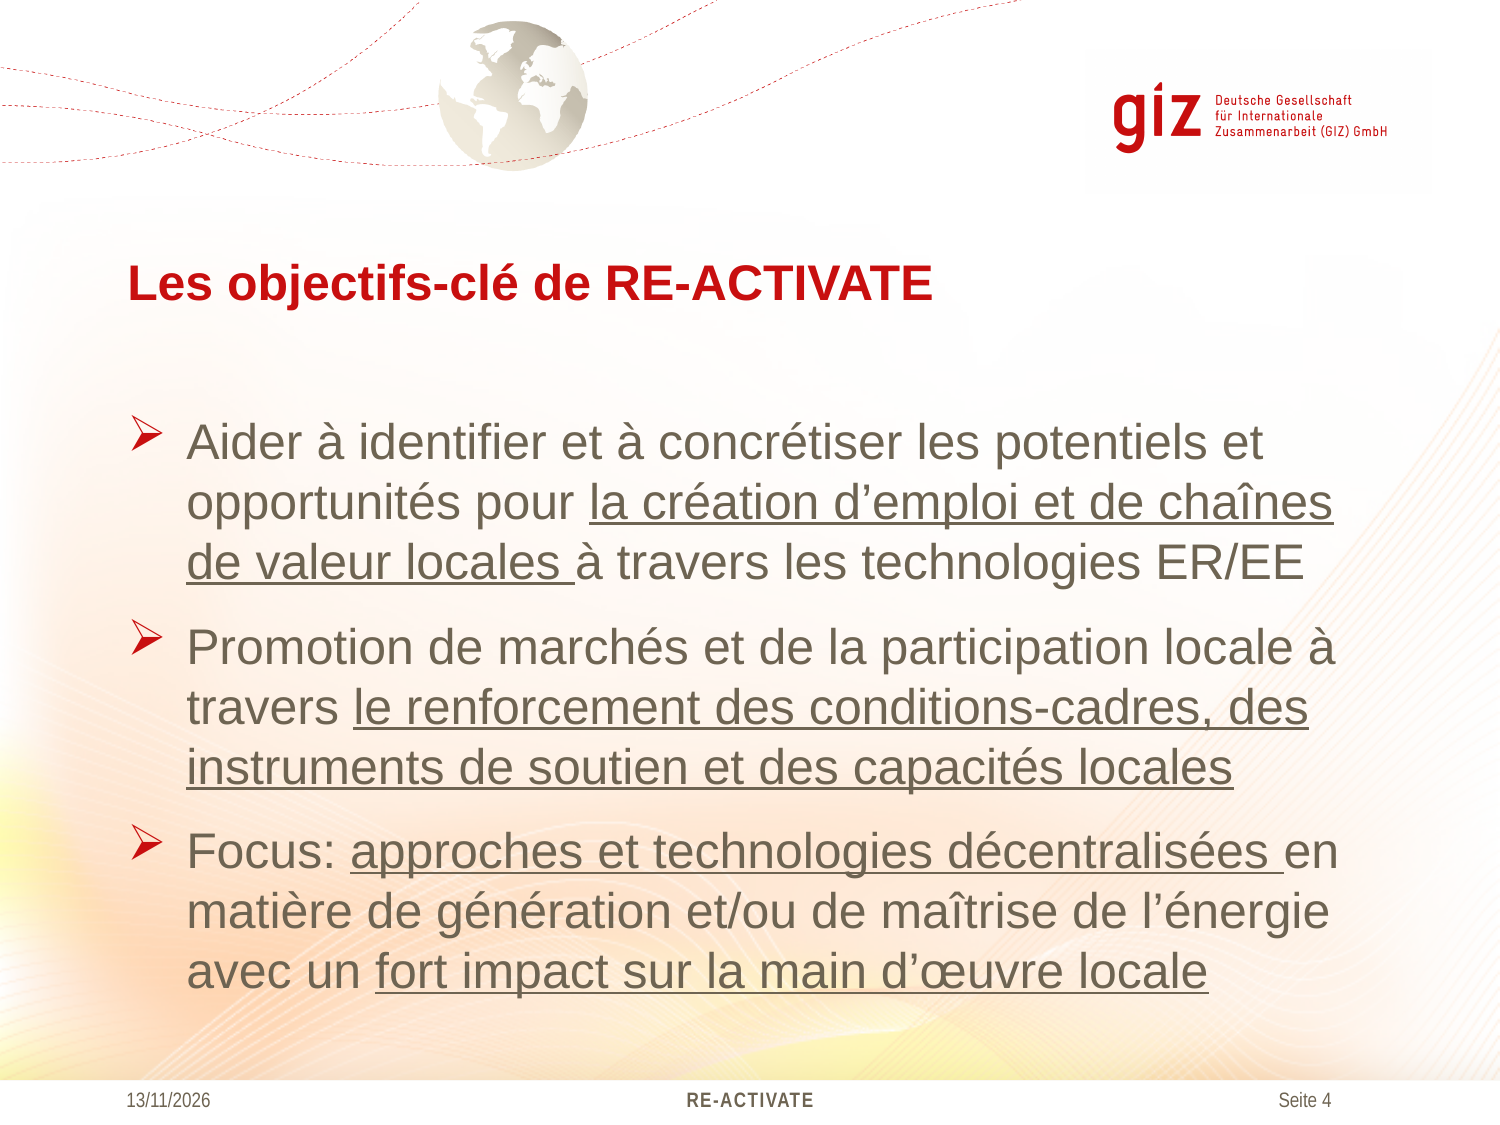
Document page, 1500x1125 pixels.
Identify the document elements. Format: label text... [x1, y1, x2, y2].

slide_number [111, 1079, 325, 1121]
title Les objectifs-clé de RE-ACTIVATE [111, 243, 1389, 345]
picture [0, 959, 1500, 1081]
list Aider à identifier et à concrétiser les potentiels et opportunités pour la création d’emploi et de chaînes de valeur locales à travers les technologies ER/EE Promotion de marchés et de la participation locale à travers le renforcement des conditions-cadres, des instruments de soutien et des capacités locales Focus: approches et technologies décentralisées en matière de génération et/ou de maîtrise de l’énergie avec un fort impact sur la main d’œuvre locale [111, 401, 1389, 1028]
picture [0, 0, 1500, 194]
footer RE-ACTIVATE [469, 1079, 1031, 1121]
